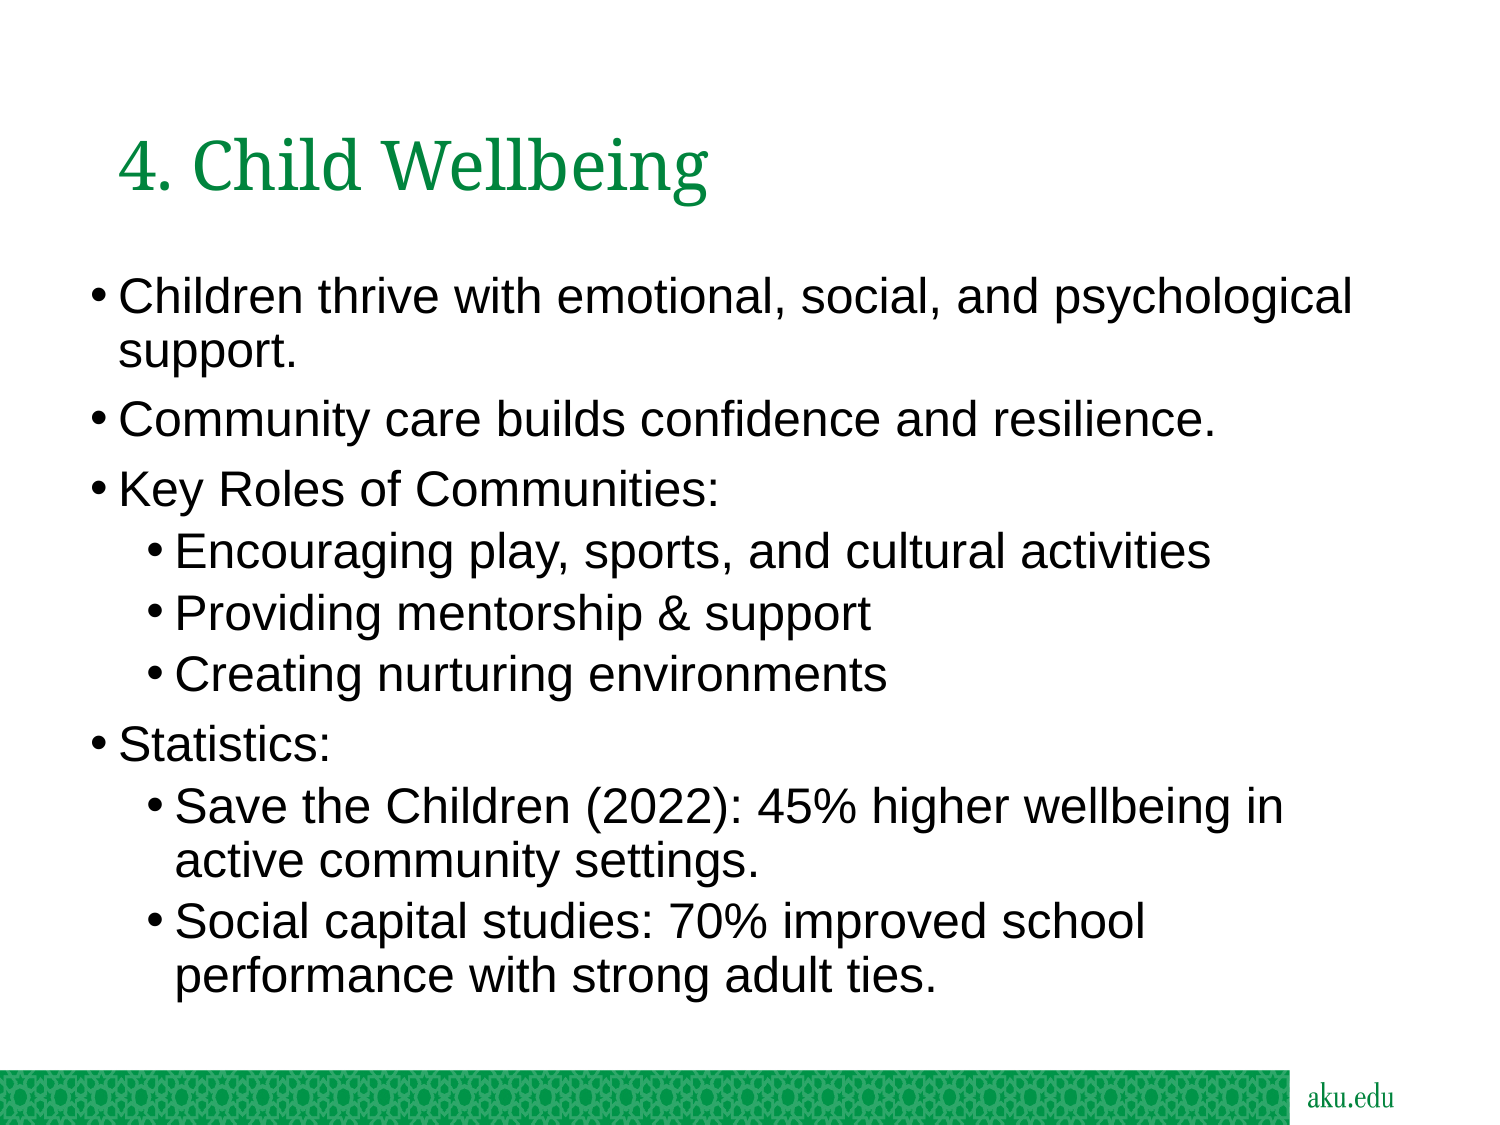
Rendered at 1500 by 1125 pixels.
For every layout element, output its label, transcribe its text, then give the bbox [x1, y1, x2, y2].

picture [1308, 1082, 1394, 1108]
title 4. Child Wellbeing [103, 59, 1397, 262]
picture [0, 1069, 1290, 1125]
list Children thrive with emotional, social, and psychological support. Community care builds confidence and resilience. Key Roles of Communities: Encouraging play, sports, and cultural activities Providing mentorship & support Creating nurturing environments Statistics: Save the Children (2022): 45% higher wellbeing in active community settings. Social capital studies: 70% improved school performance with strong adult ties. [75, 262, 1425, 1055]
